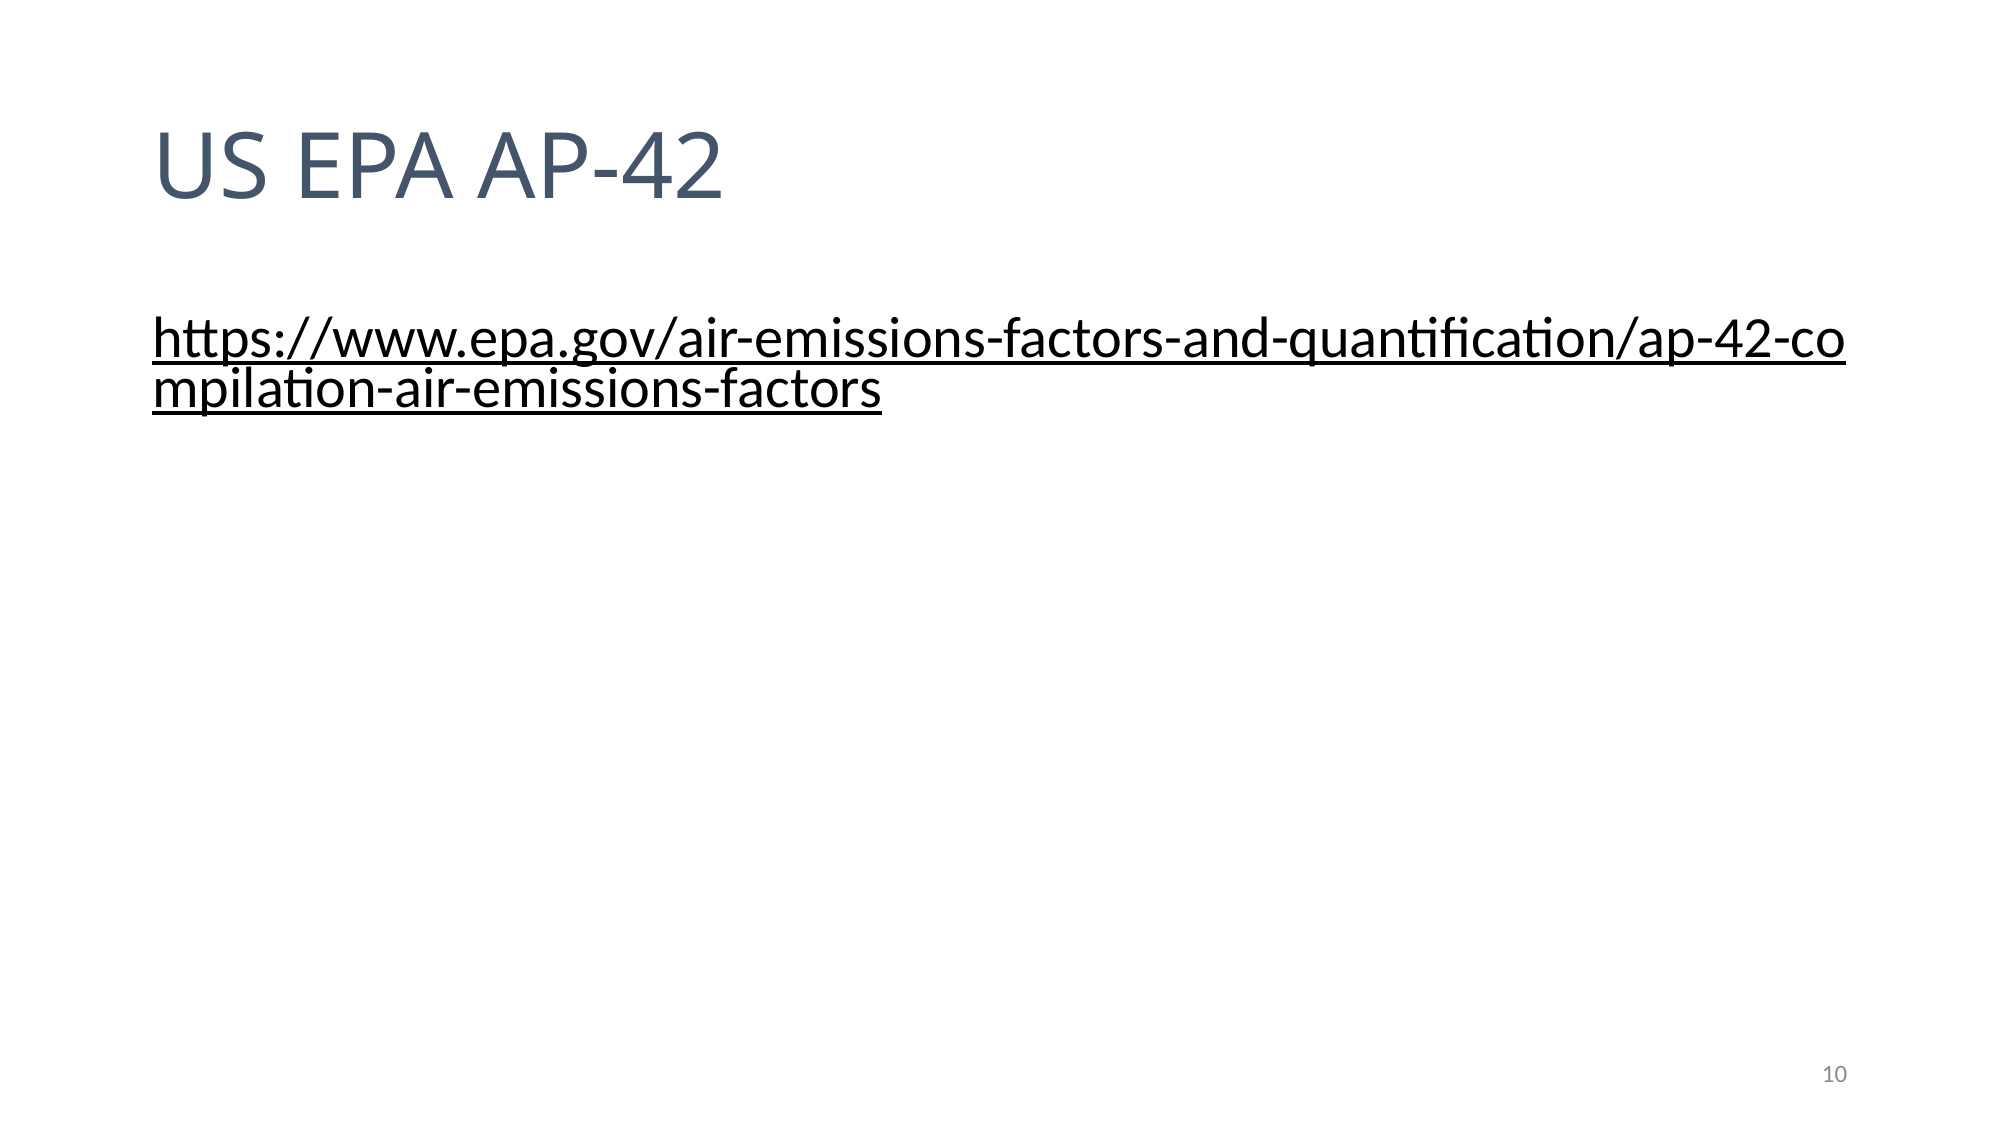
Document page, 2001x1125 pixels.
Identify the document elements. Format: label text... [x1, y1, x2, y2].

slide_number 10 [1412, 1042, 1863, 1103]
title US EPA AP-42 [137, 59, 1863, 278]
list https://www.epa.gov/air-emissions-factors-and-quantification/ap-42-compilation-air-emissions-factors [137, 299, 1863, 1014]
